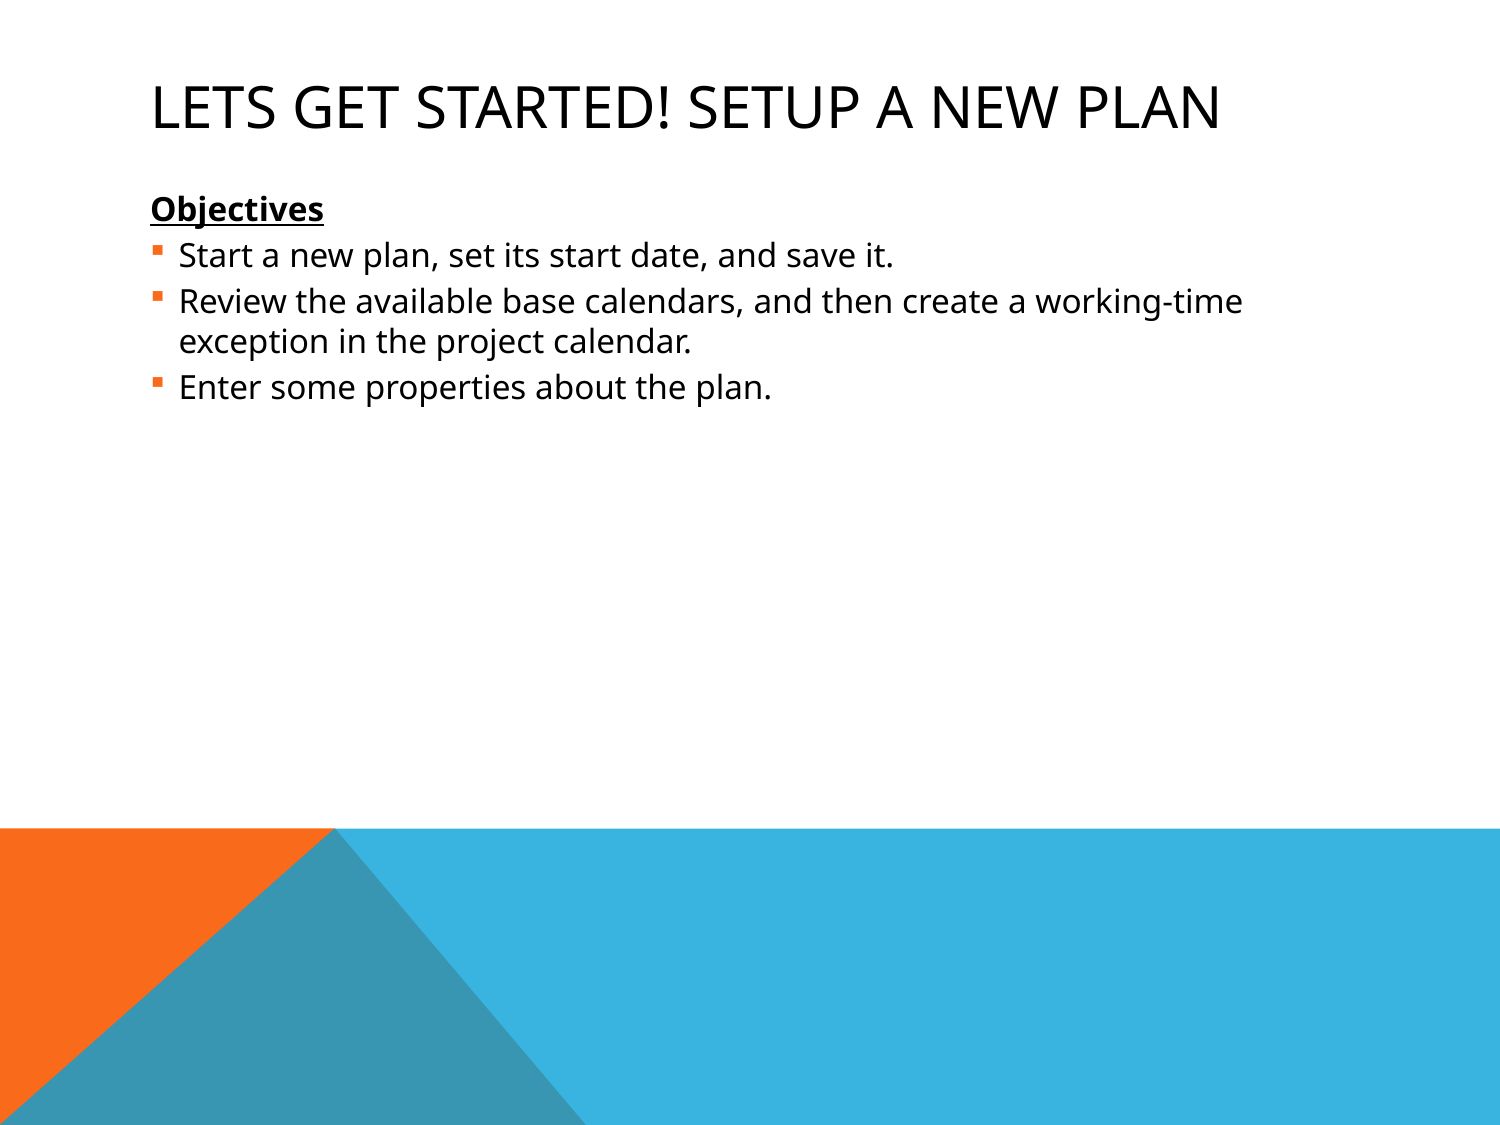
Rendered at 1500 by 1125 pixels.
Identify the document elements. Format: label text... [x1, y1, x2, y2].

title Lets get started! Setup a new plan [135, 60, 1369, 150]
list Objectives Start a new plan, set its start date, and save it. Review the available base calendars, and then create a working-time exception in the project calendar. Enter some properties about the plan. [135, 180, 1369, 768]
